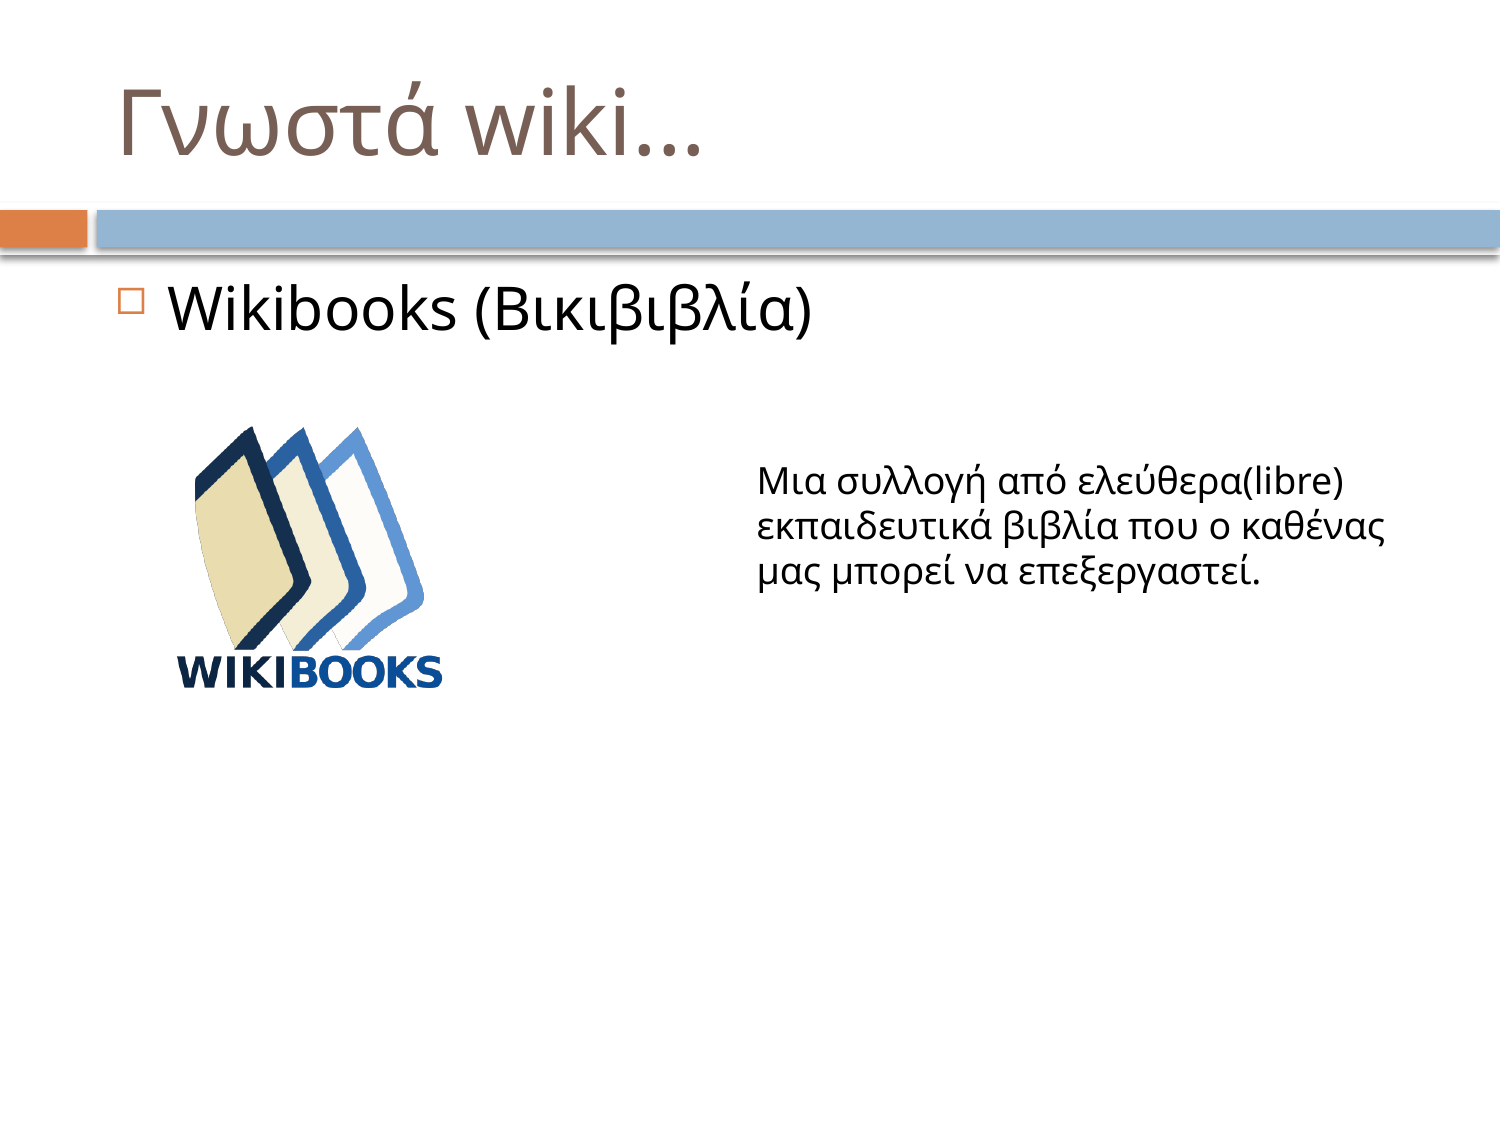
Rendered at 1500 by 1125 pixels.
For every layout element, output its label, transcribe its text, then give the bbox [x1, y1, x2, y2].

text_box Μια συλλογή από ελεύθερα(libre) εκπαιδευτικά βιβλία που ο καθένας μας μπορεί να επεξεργαστεί. [741, 449, 1446, 600]
title Γνωστά wiki... [100, 37, 1438, 200]
picture [156, 404, 463, 710]
list Wikibooks (Βικιβιβλία) [100, 262, 1438, 1000]
